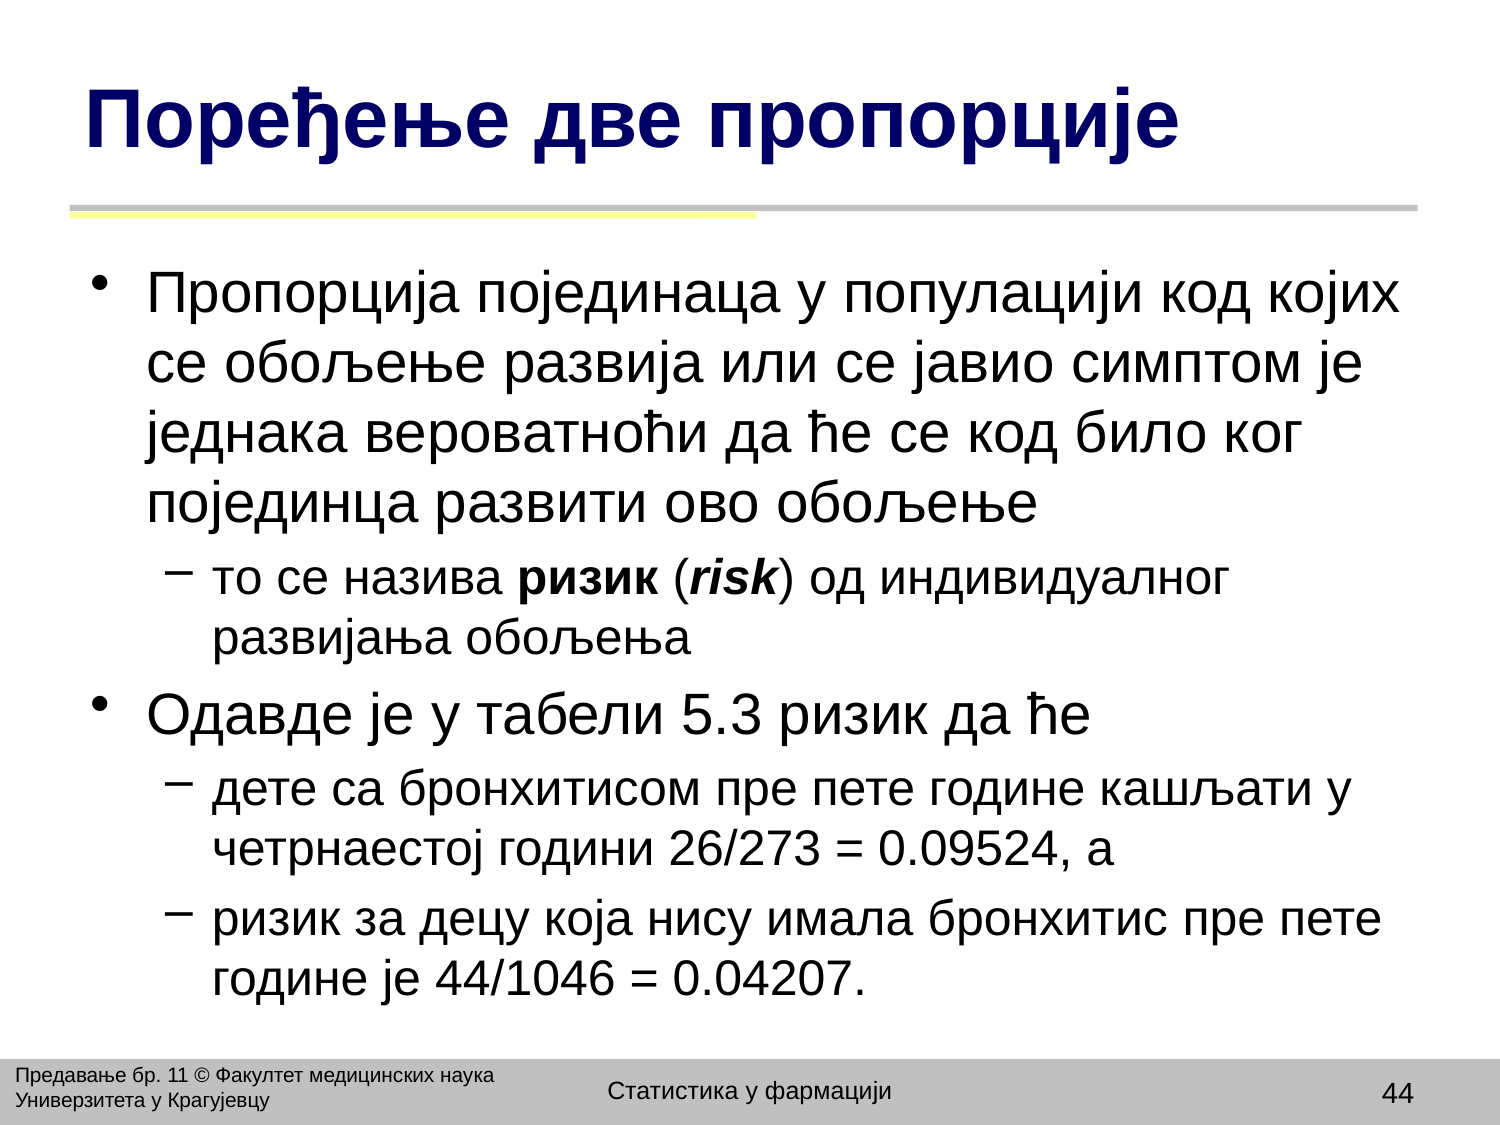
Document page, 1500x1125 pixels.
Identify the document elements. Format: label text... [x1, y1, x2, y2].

slide_number Предавање бр. 11 © Факултет медицинских наука Универзитета у Крагујевцу [0, 1053, 622, 1108]
title Поређење две пропорције [69, 19, 1426, 208]
slide_number 44 [1079, 1066, 1430, 1125]
footer Статистика у фармацији [512, 1066, 988, 1125]
list Пропорција појединаца у популацији код којих се обољење развија или се јавио симптом је једнака вероватноћи да ће се код било ког појединца развити ово обољење то се назива ризик (risk) од индивидуалног развијања обољења Одавде је у табели 5.3 ризик да ће дете са бронхитисом пре пете године кашљати у четрнаестој години 26/273 = 0.09524, а ризик за децу која нису имала бронхитис пре пете године је 44/1046 = 0.04207. [74, 246, 1426, 1023]
